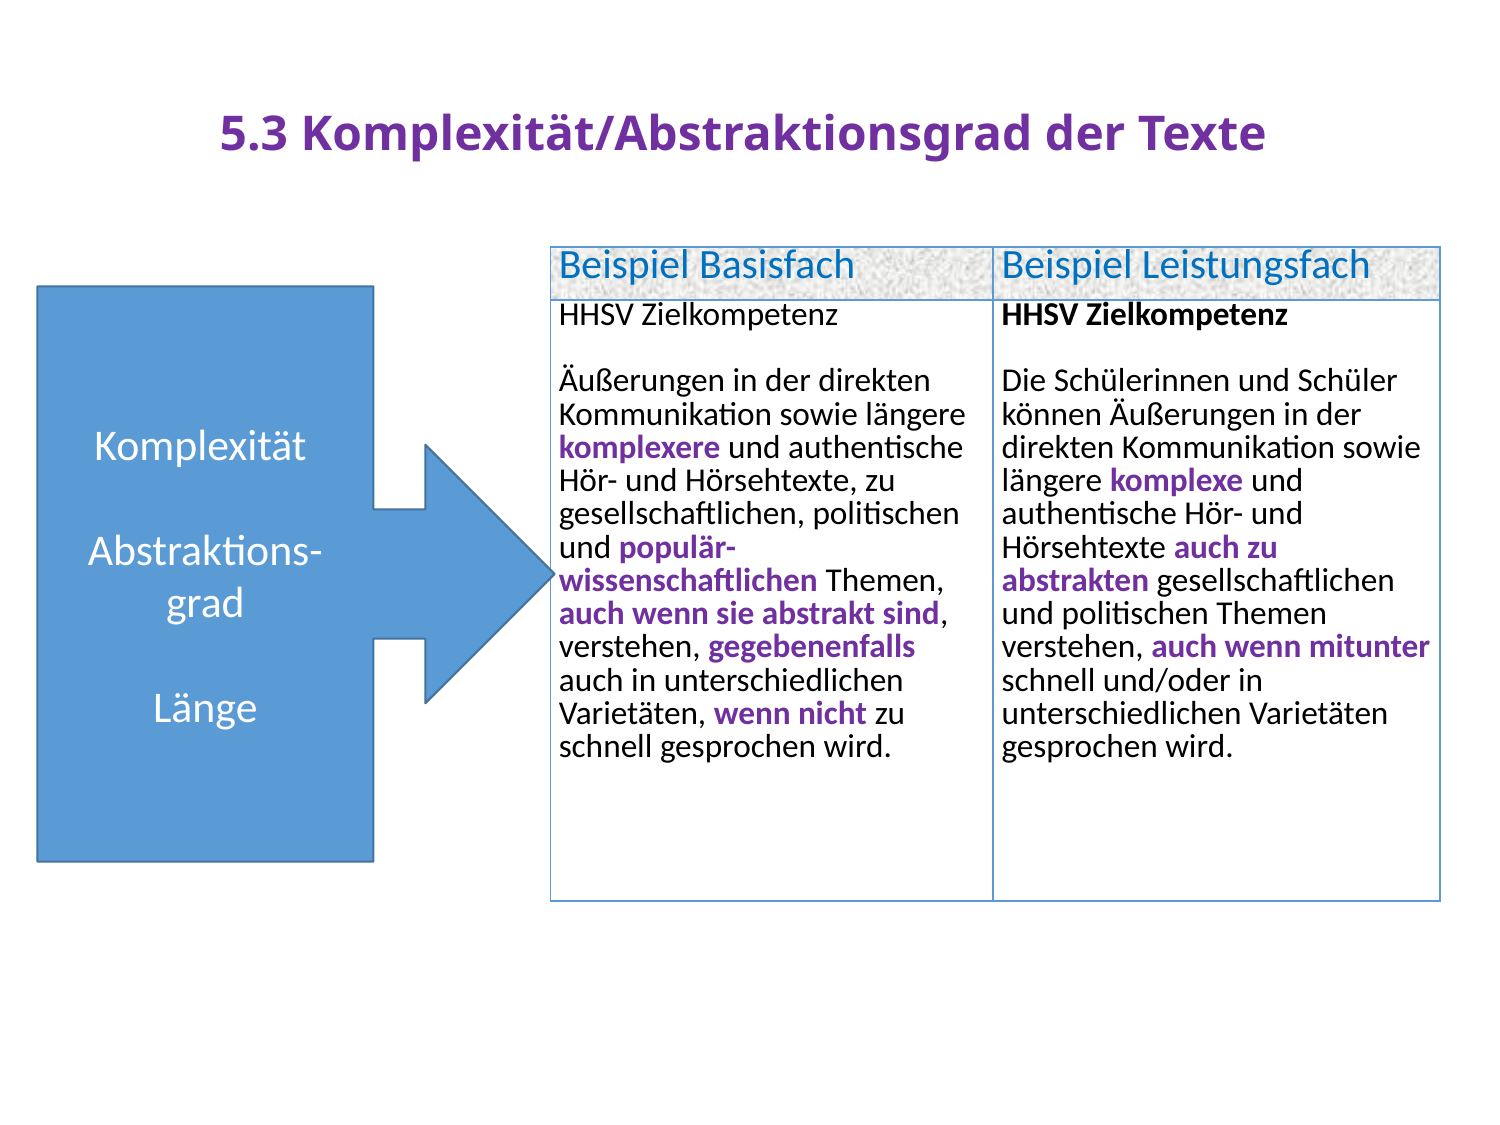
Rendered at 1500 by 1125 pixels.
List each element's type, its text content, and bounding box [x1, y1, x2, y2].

table_cell HHSV Zielkompetenz Die Schülerinnen und Schüler können Äußerungen in der direkten Kommunikation sowie längere komplexe und authentische Hör- und Hörsehtexte auch zu abstrakten gesellschaftlichen und politischen Themen verstehen, auch wenn mitunter schnell und/oder in unterschiedlichen Varietäten gesprochen wird. [994, 301, 1439, 900]
table_header Beispiel Leistungsfach [994, 248, 1439, 299]
table_cell HHSV Zielkompetenz Äußerungen in der direkten Kommunikation sowie längere komplexere und authentische Hör- und Hörsehtexte, zu gesellschaftlichen, politischen und populär-wissenschaftlichen Themen, auch wenn sie abstrakt sind, verstehen, gegebenenfalls auch in unterschiedlichen Varietäten, wenn nicht zu schnell gesprochen wird. [551, 301, 992, 900]
title 5.3 Komplexität/Abstraktionsgrad der Texte [159, 90, 1341, 181]
text_box Komplexität Abstraktions-grad Länge [36, 285, 556, 863]
table_header Beispiel Basisfach [551, 248, 992, 299]
